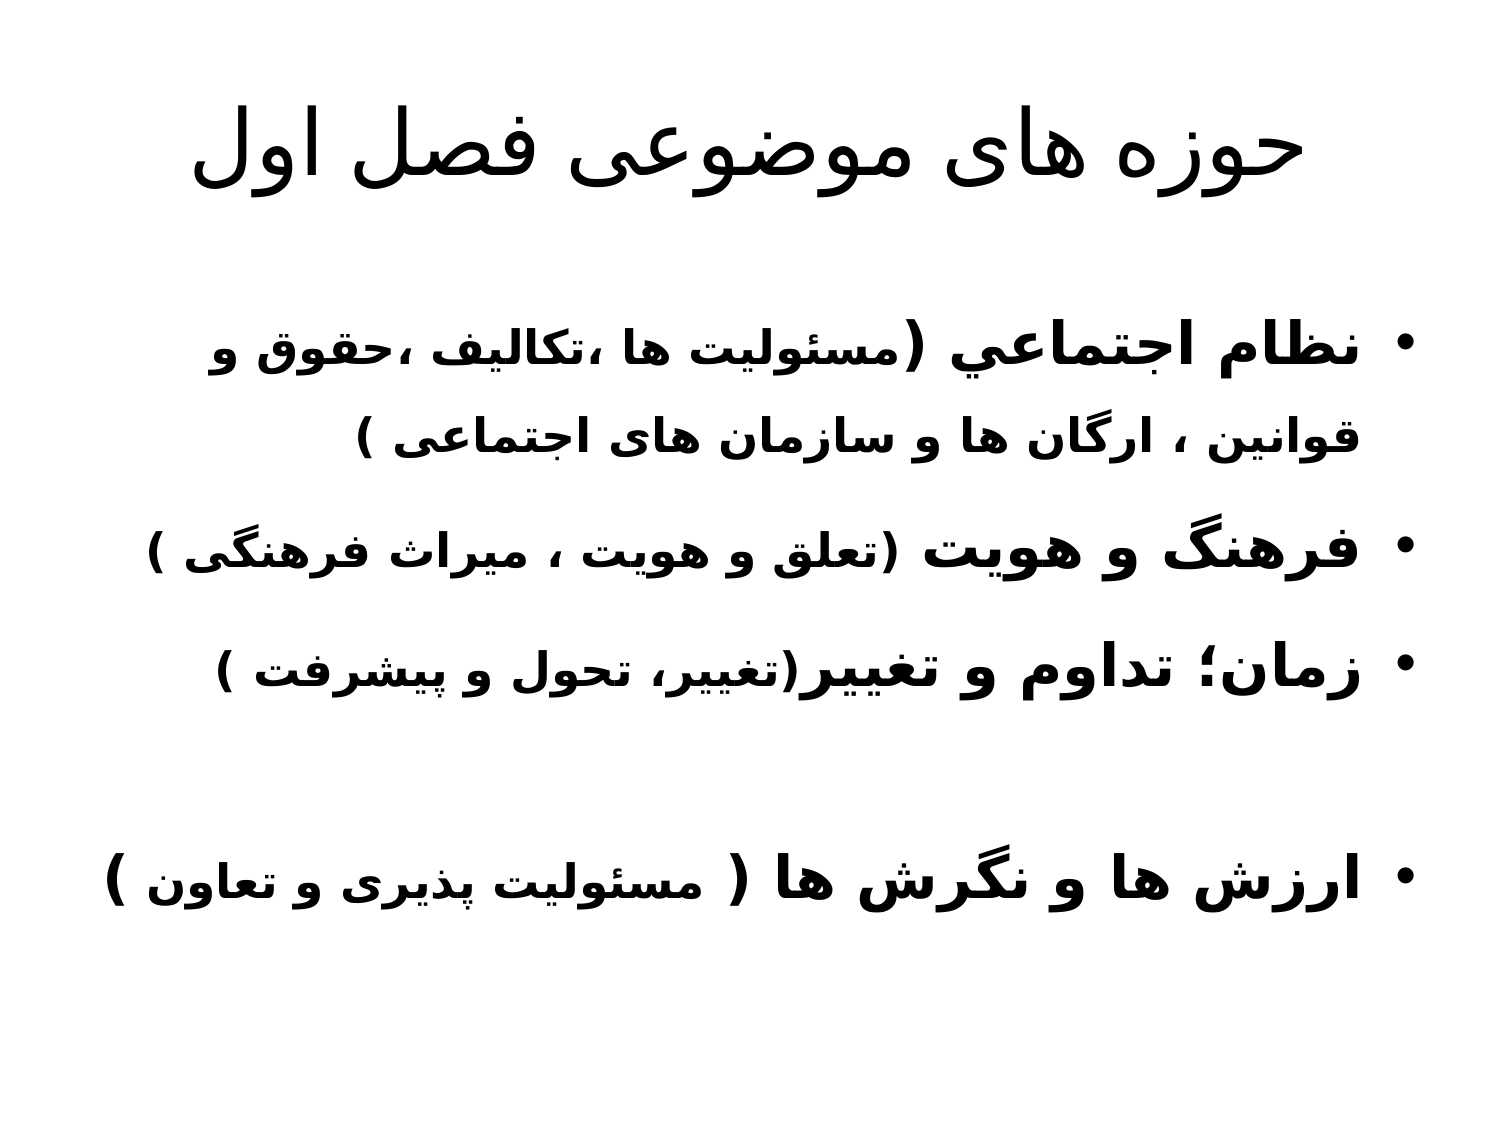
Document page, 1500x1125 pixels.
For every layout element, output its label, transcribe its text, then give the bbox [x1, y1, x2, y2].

list نظام اجتماعي (مسئولیت ها ،تکالیف ،حقوق و قوانین ، ارگان ها و سازمان های اجتماعی ) فرهنگ و هويت (تعلق و هویت ، میراث فرهنگی ) زمان؛ تداوم و تغيير(تغییر، تحول و پیشرفت ) ارزش ها و نگرش ها ( مسئولیت پذیری و تعاون ) [75, 262, 1425, 1005]
title حوزه های موضوعی فصل اول [75, 45, 1425, 233]
